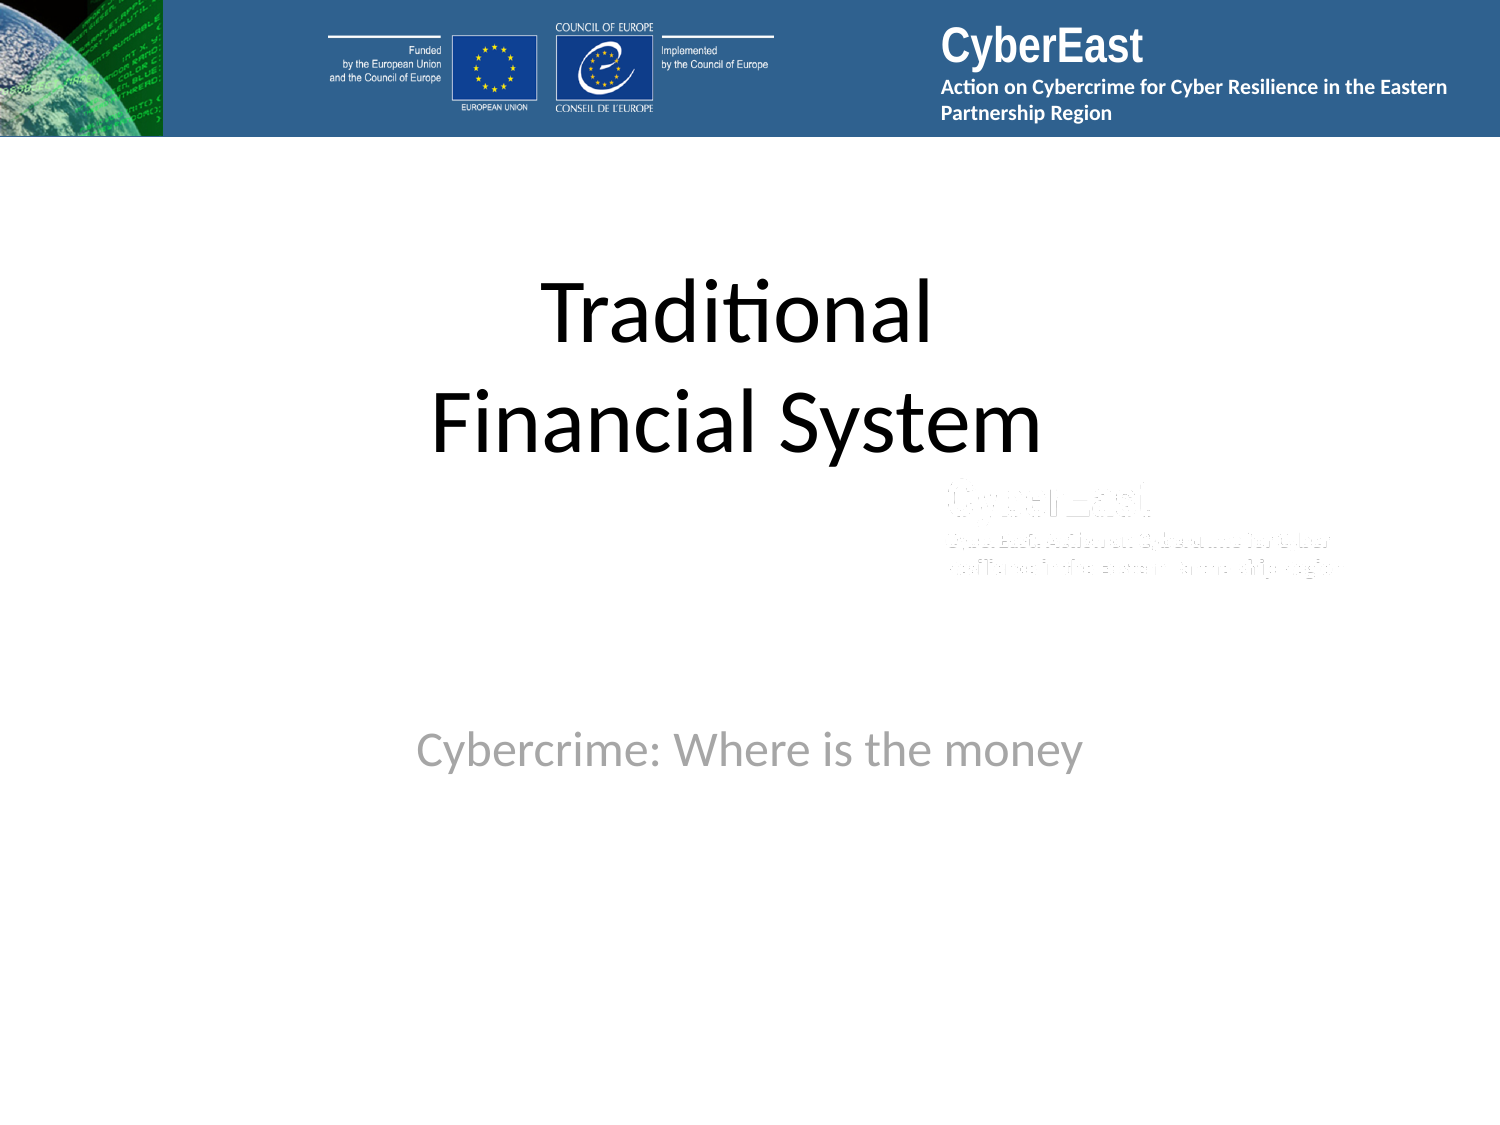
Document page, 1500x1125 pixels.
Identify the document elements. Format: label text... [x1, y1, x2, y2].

text_box Traditional Financial System [362, 243, 1113, 479]
subtitle Cybercrime: Where is the money [356, 715, 1144, 932]
title [280, 358, 1237, 663]
picture [0, 0, 1500, 1125]
